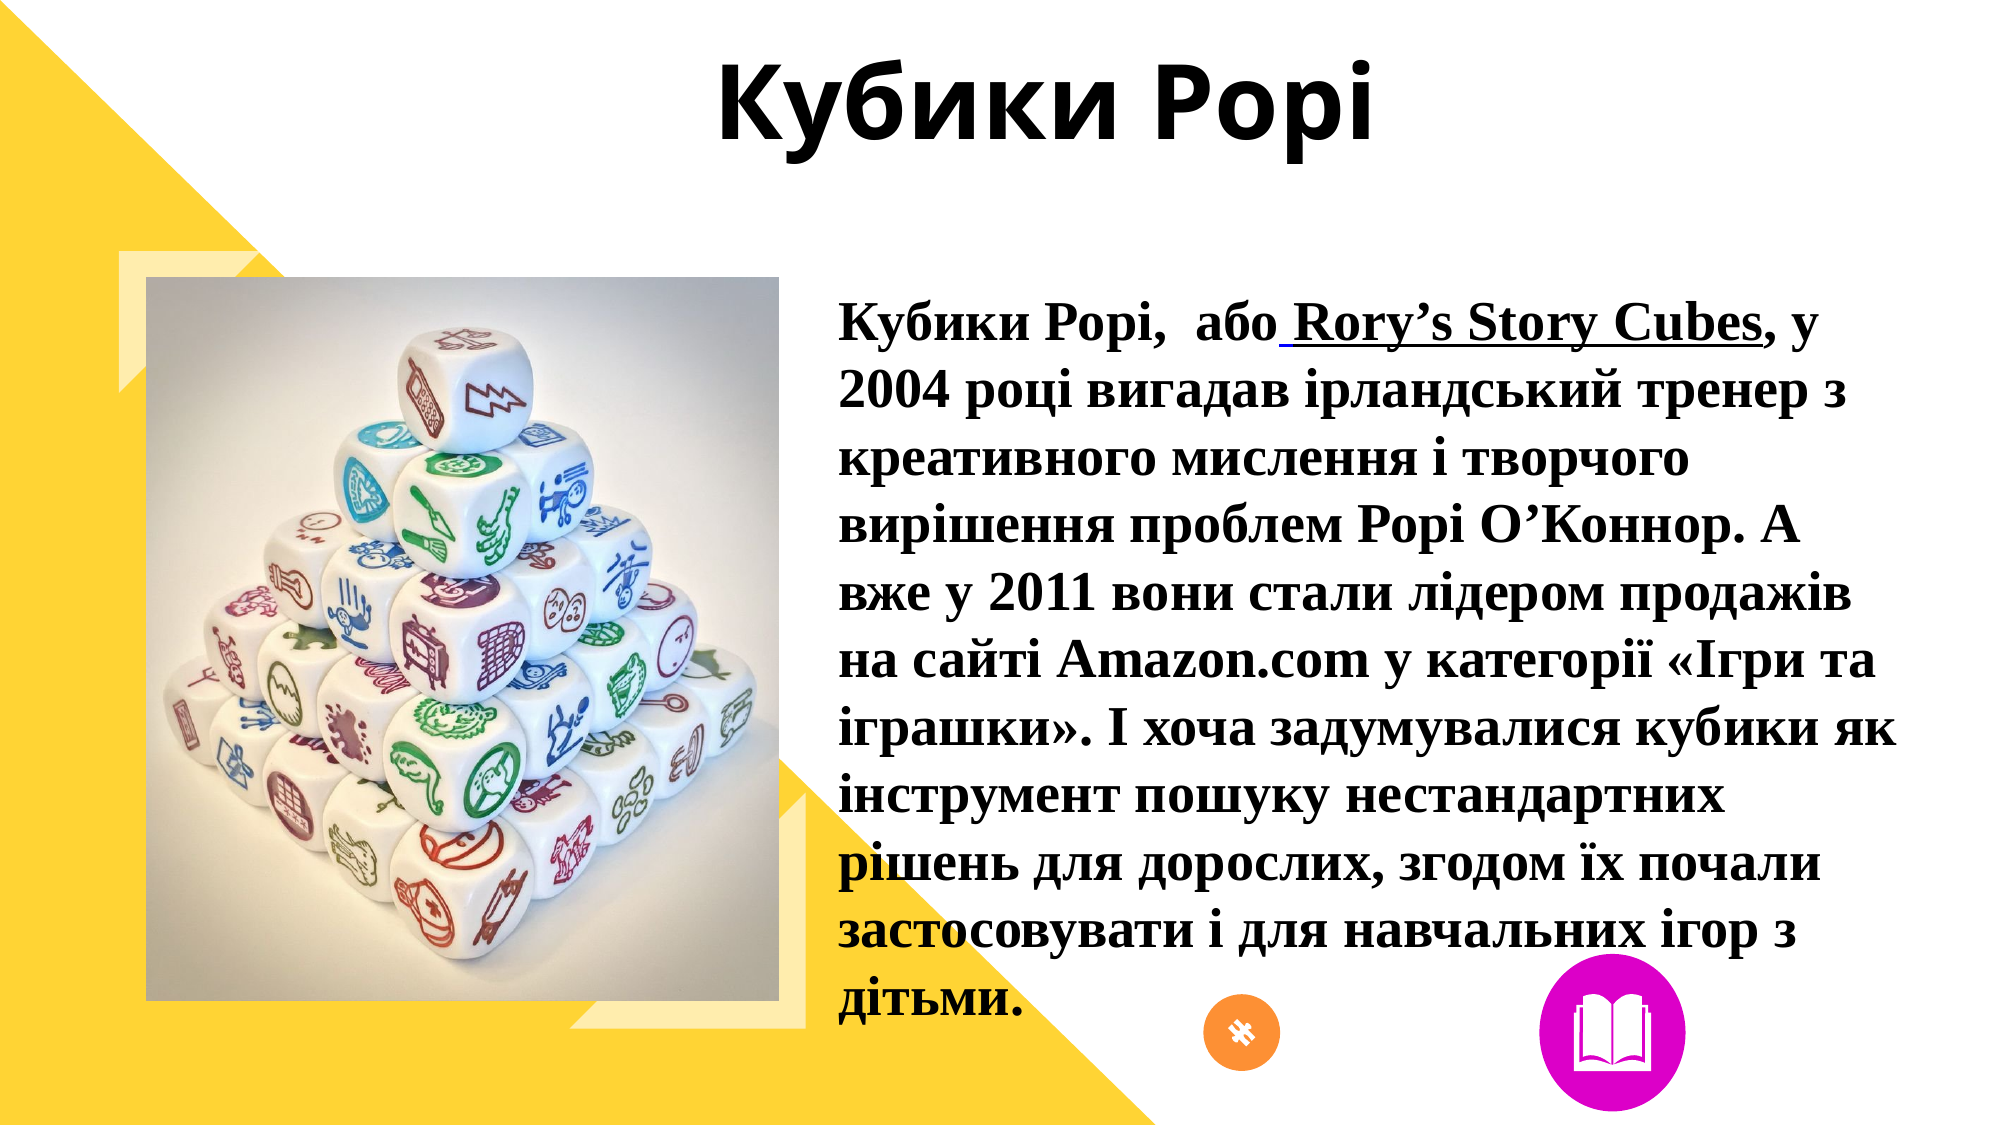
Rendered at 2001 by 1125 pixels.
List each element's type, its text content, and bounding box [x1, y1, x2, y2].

text_box [869, 1002, 879, 1014]
text_box [1573, 994, 1652, 1072]
text_box Кубики Рорі, або Rory’s Story Cubes, у 2004 році вигадав ірландський тренер з креативного мислення і творчого вирішення проблем Рорі О’Коннор. А вже у 2011 вони стали лідером продажів на сайті Amazon.com у категорії «Ігри та іграшки». І хоча задумувалися кубики як інструмент пошуку нестандартних рішень для дорослих, згодом їх почали застосовувати і для навчальних ігор з дітьми. [823, 276, 1921, 1002]
text_box [965, 1002, 974, 1014]
text_box [913, 1002, 938, 1014]
text_box [1539, 953, 1686, 1112]
text_box [1227, 1018, 1256, 1047]
text_box [839, 1002, 865, 1024]
text_box [980, 1002, 994, 1014]
text_box [889, 1002, 902, 1014]
text_box [1013, 1007, 1021, 1015]
picture [146, 276, 779, 1002]
text_box [951, 1002, 961, 1014]
text_box [1203, 994, 1281, 1071]
text_box [997, 1002, 1007, 1014]
text_box Кубики Рорі [488, 0, 1629, 297]
